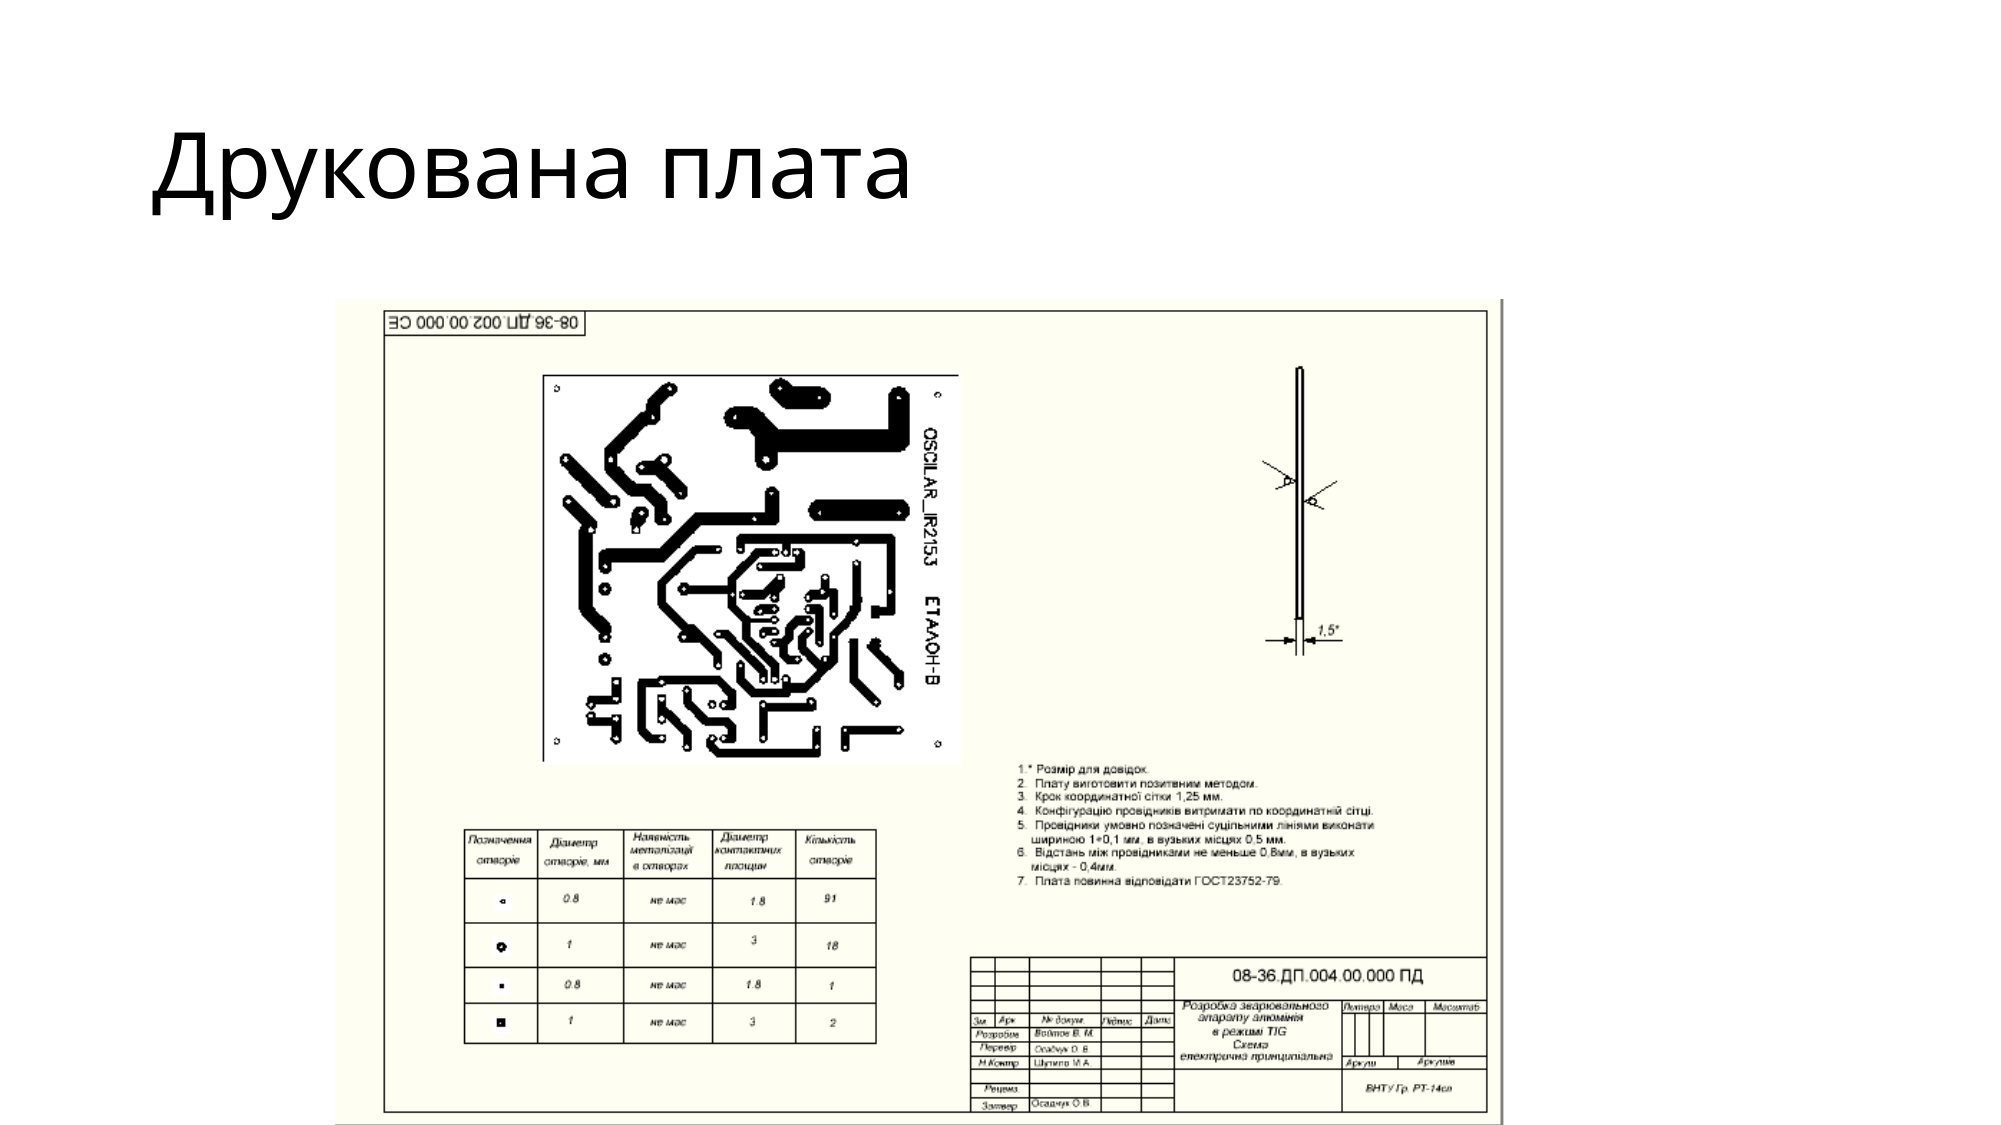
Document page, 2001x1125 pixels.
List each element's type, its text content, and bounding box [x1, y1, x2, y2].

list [335, 299, 1505, 1125]
title Друкована плата [137, 59, 1863, 278]
